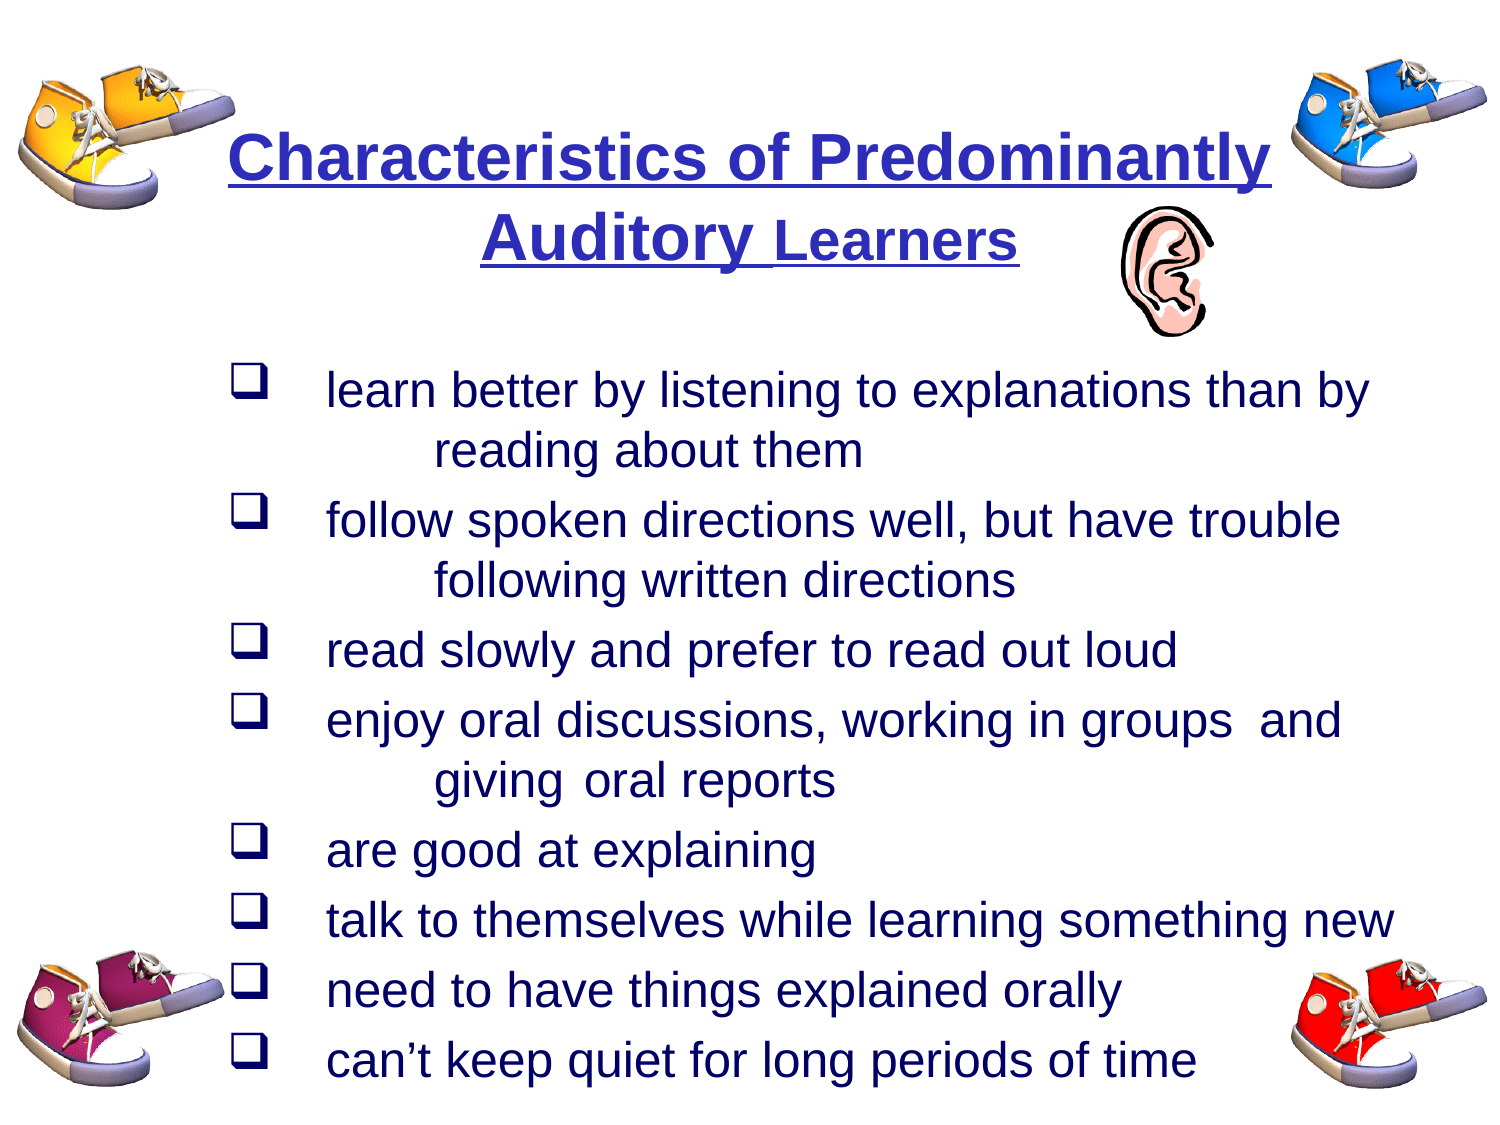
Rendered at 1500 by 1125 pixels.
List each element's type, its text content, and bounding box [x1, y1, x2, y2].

picture [234, 1035, 238, 1062]
picture [1113, 195, 1219, 354]
title Characteristics of Predominantly Auditory Learners [112, 99, 1388, 288]
list learn better by listening to explanations than by reading about them follow spoken directions well, but have trouble following written directions read slowly and prefer to read out loud enjoy oral discussions, working in groups and giving oral reports are good at explaining talk to themselves while learning something new need to have things explained orally can’t keep quiet for long periods of time [212, 349, 1451, 1026]
picture [1275, 0, 1500, 225]
picture [1275, 899, 1500, 1125]
picture [0, 0, 250, 250]
picture [0, 887, 238, 1125]
